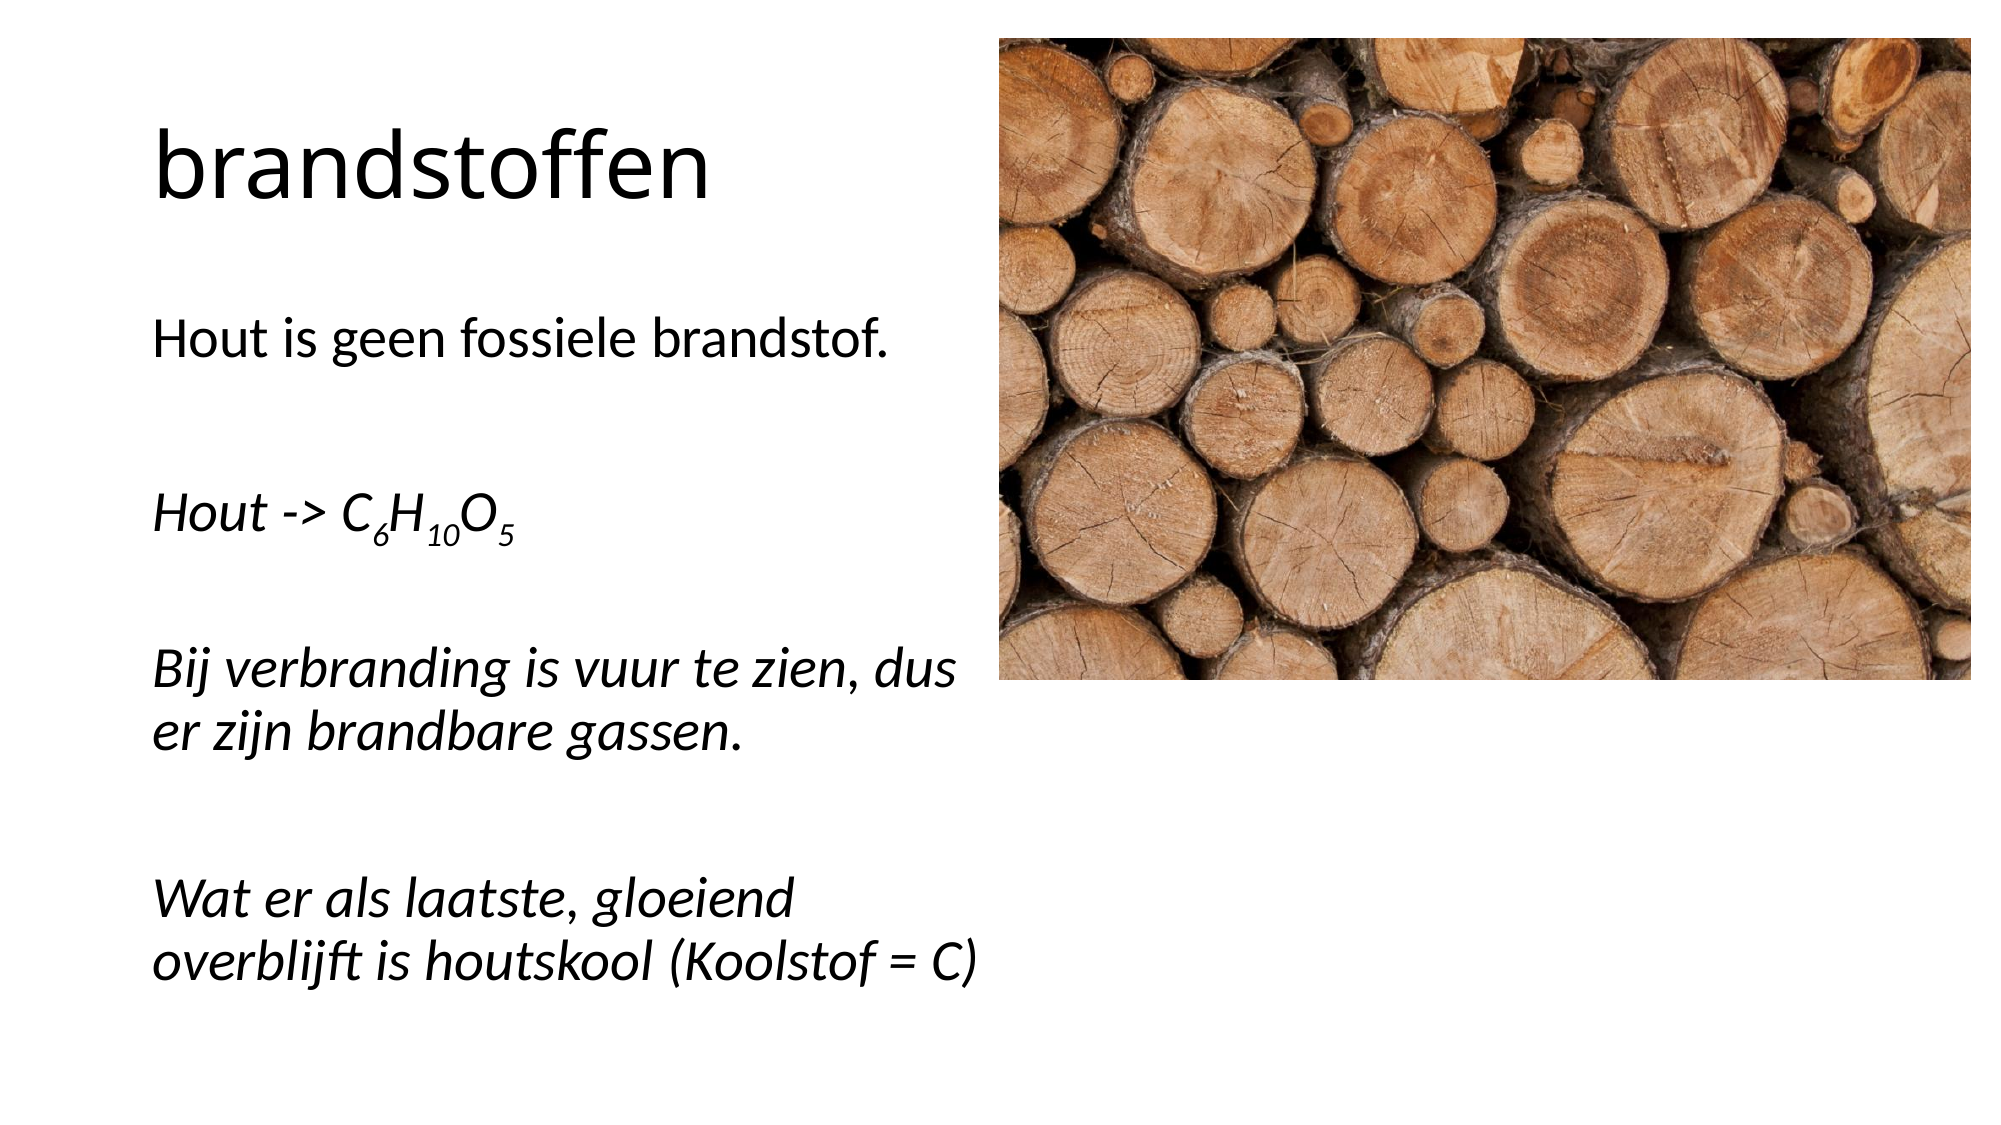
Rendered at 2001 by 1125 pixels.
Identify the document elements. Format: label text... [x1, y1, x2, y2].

title brandstoffen [137, 59, 999, 278]
picture [999, 38, 1971, 680]
list Hout is geen fossiele brandstof. Hout -> C6H10O5 Bij verbranding is vuur te zien, dus er zijn brandbare gassen. Wat er als laatste, gloeiend overblijft is houtskool (Koolstof = C) [137, 299, 1033, 1014]
